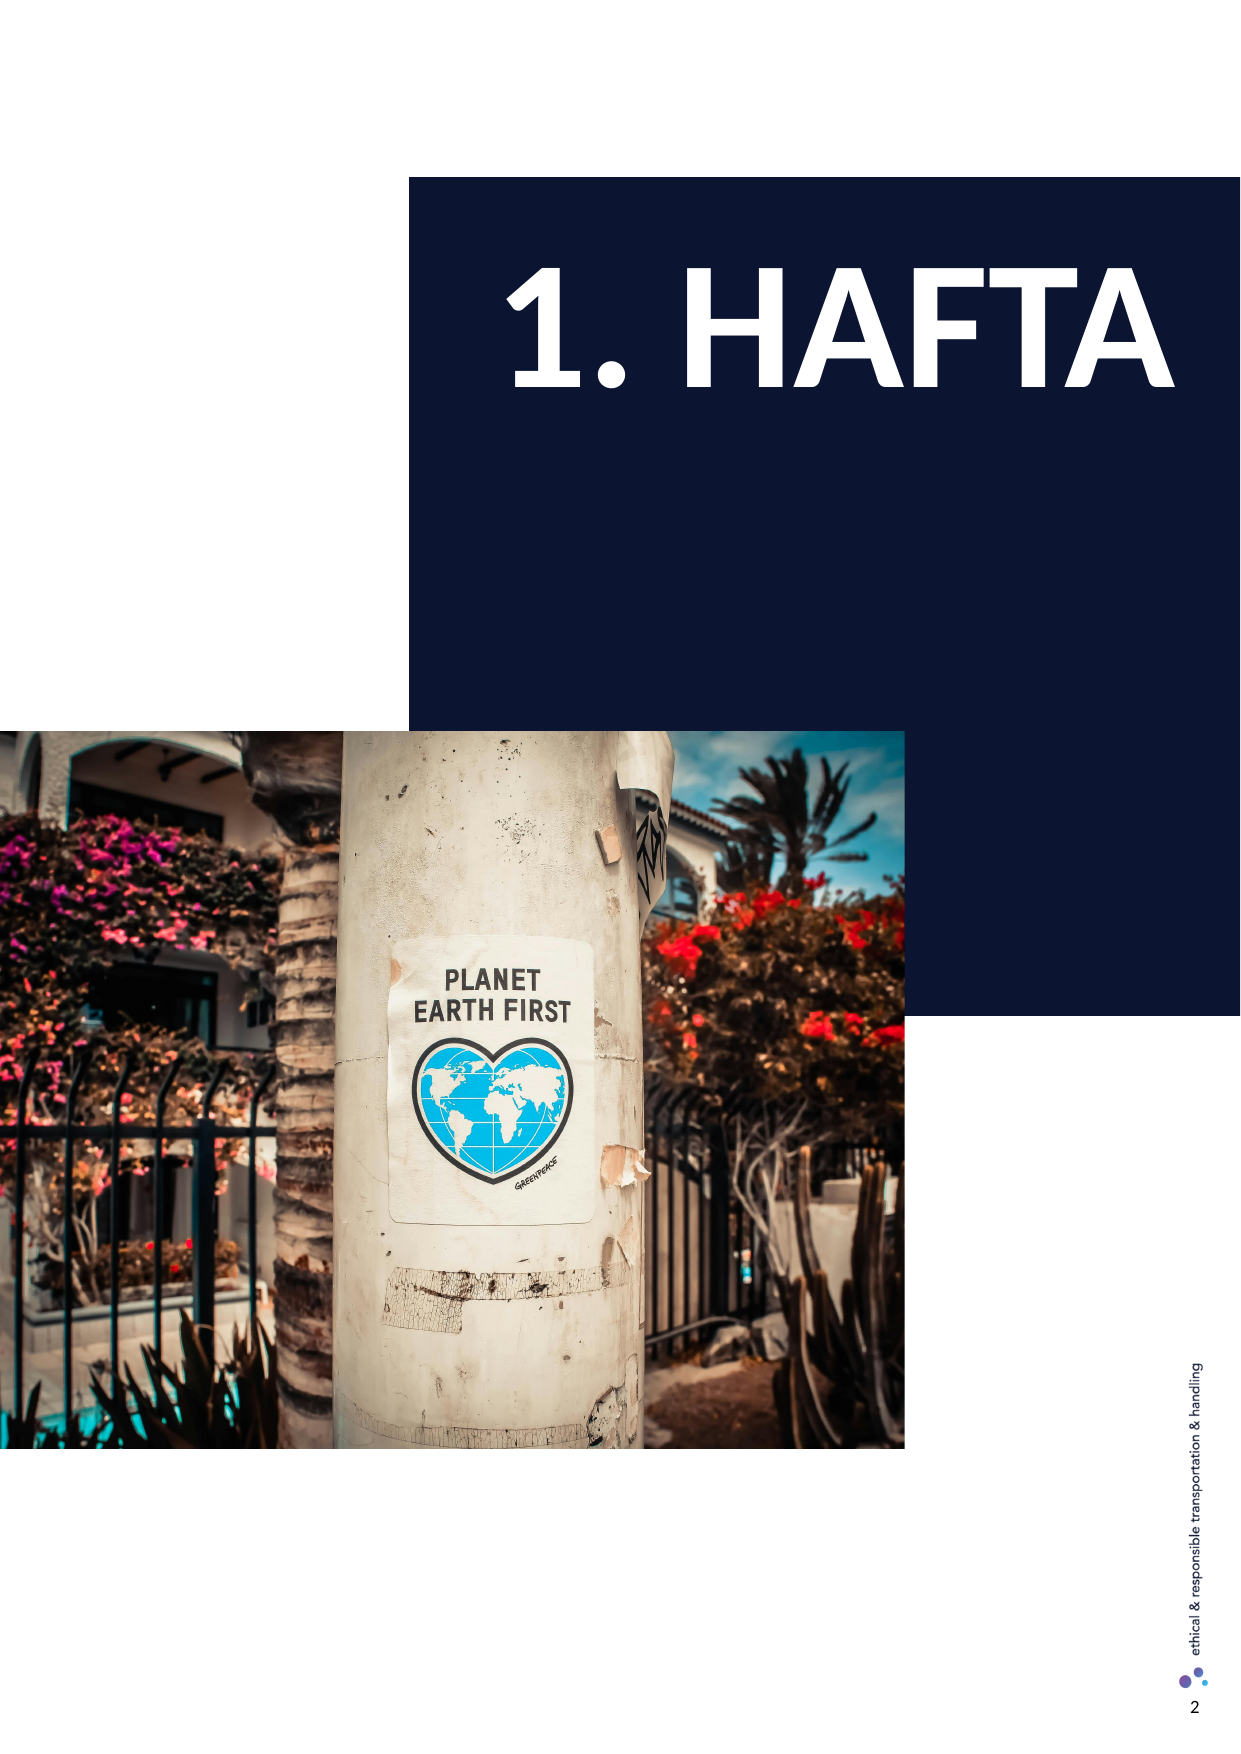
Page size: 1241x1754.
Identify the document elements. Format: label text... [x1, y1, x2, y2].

slide_number 2 [1153, 1676, 1215, 1736]
picture [0, 731, 905, 1449]
picture [1179, 1357, 1217, 1680]
list 1. HAFTA [479, 221, 1241, 732]
